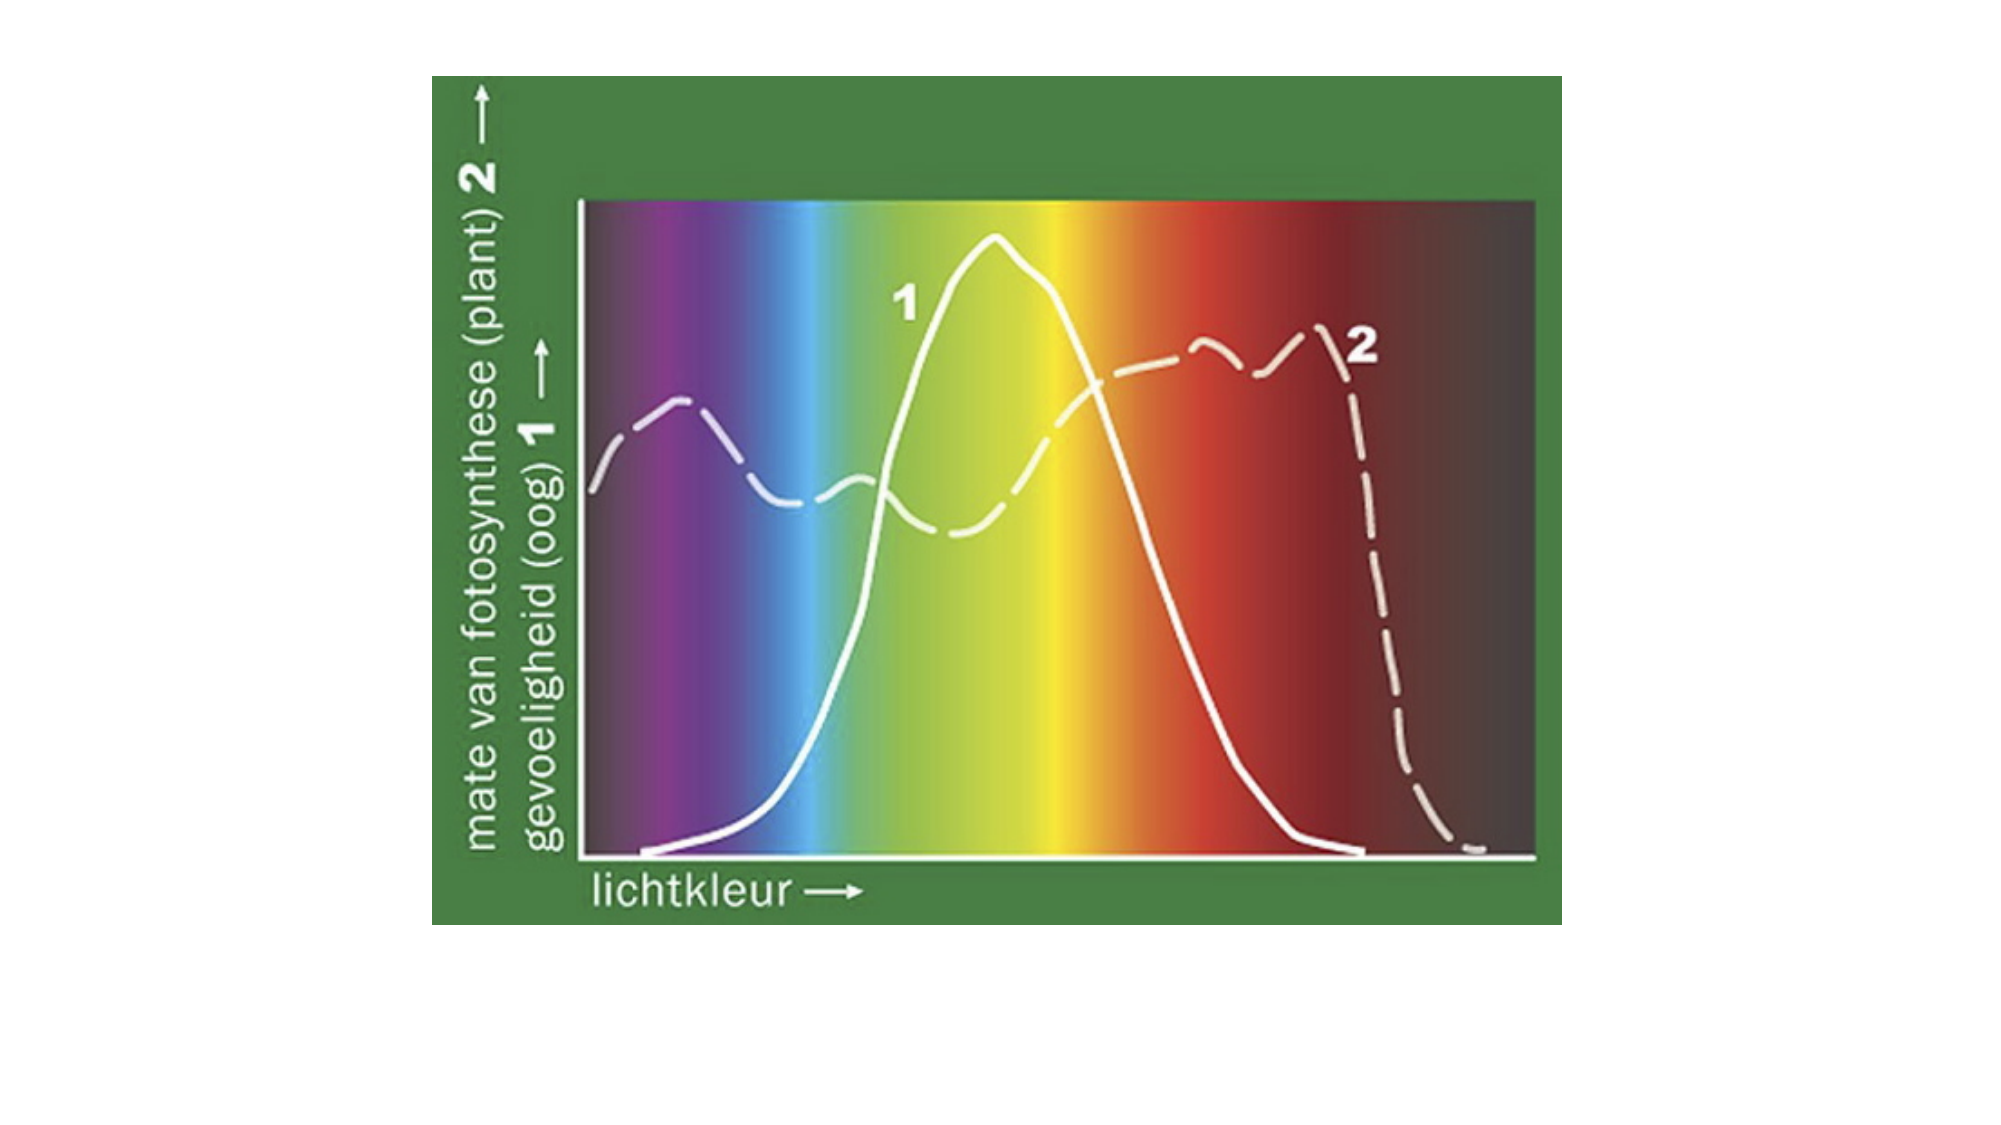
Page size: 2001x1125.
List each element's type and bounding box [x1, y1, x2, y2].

picture [432, 76, 1562, 925]
